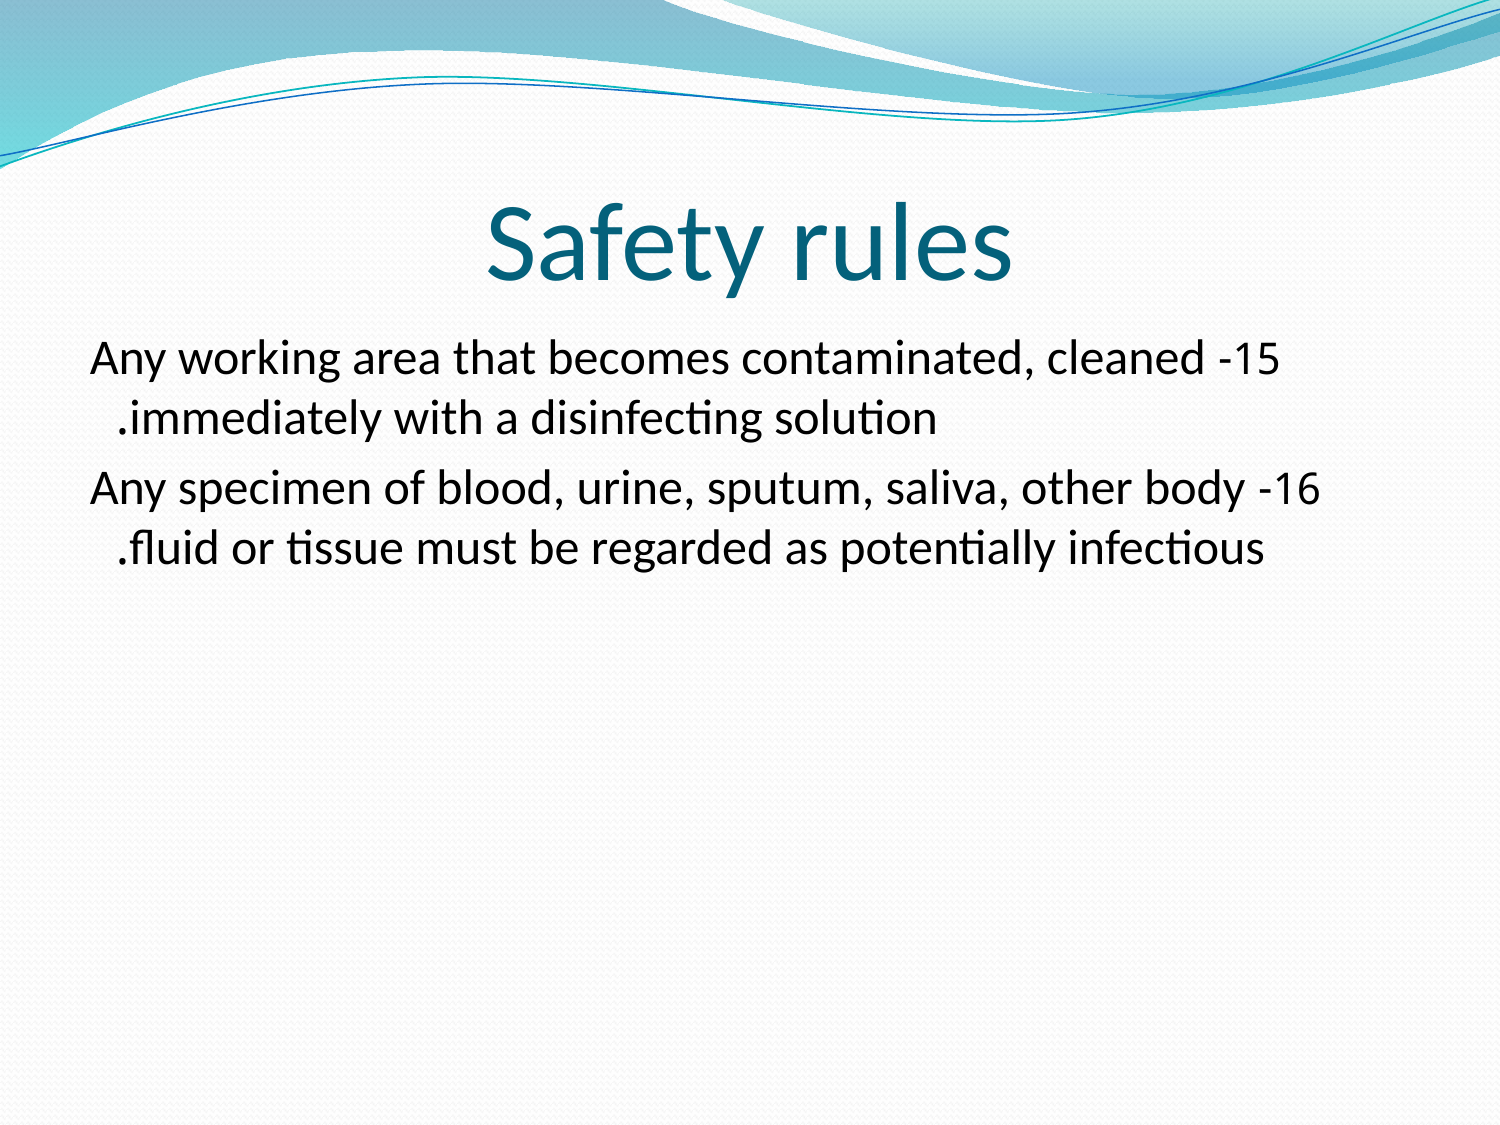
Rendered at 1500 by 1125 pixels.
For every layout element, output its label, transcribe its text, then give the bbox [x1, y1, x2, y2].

list 15- Any working area that becomes contaminated, cleaned immediately with a disinfecting solution. 16- Any specimen of blood, urine, sputum, saliva, other body fluid or tissue must be regarded as potentially infectious. [75, 317, 1425, 1038]
title Safety rules [75, 115, 1425, 303]
